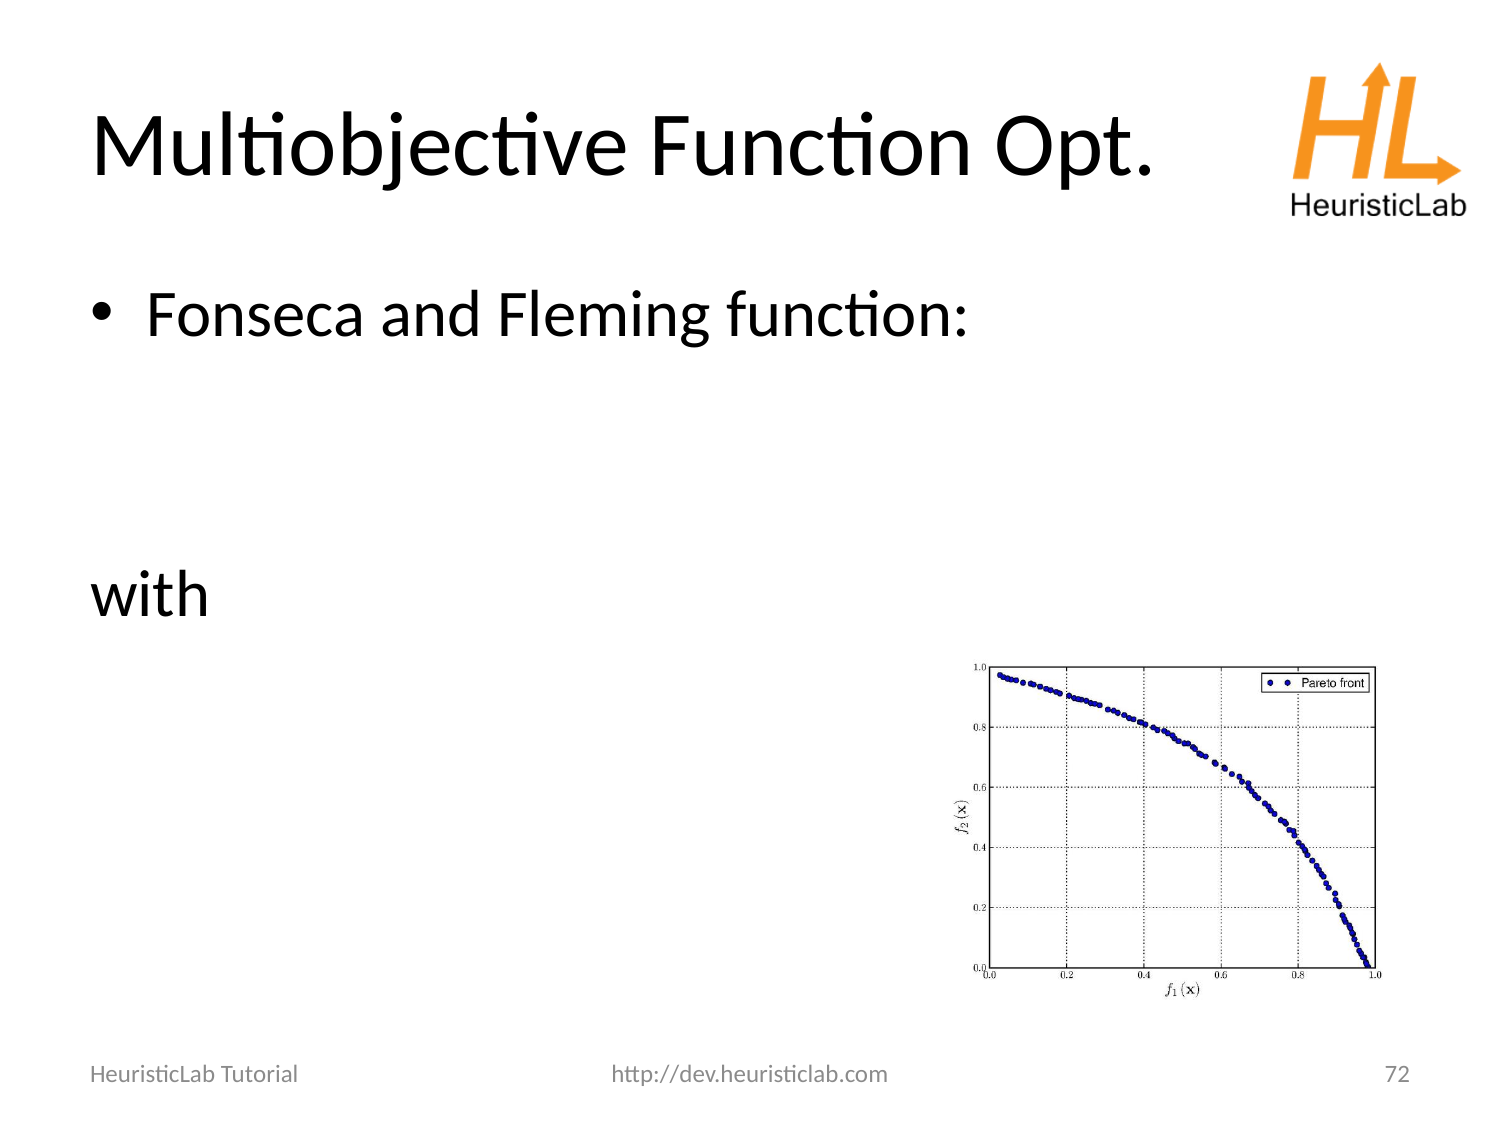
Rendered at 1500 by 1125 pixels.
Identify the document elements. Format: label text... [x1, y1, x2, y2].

picture [926, 629, 1426, 1006]
title Multiobjective Function Opt. [75, 45, 1282, 233]
footer http://dev.heuristiclab.com [512, 1042, 988, 1103]
picture [1281, 27, 1474, 244]
slide_number HeuristicLab Tutorial [75, 1042, 425, 1103]
slide_number 72 [1074, 1042, 1425, 1103]
